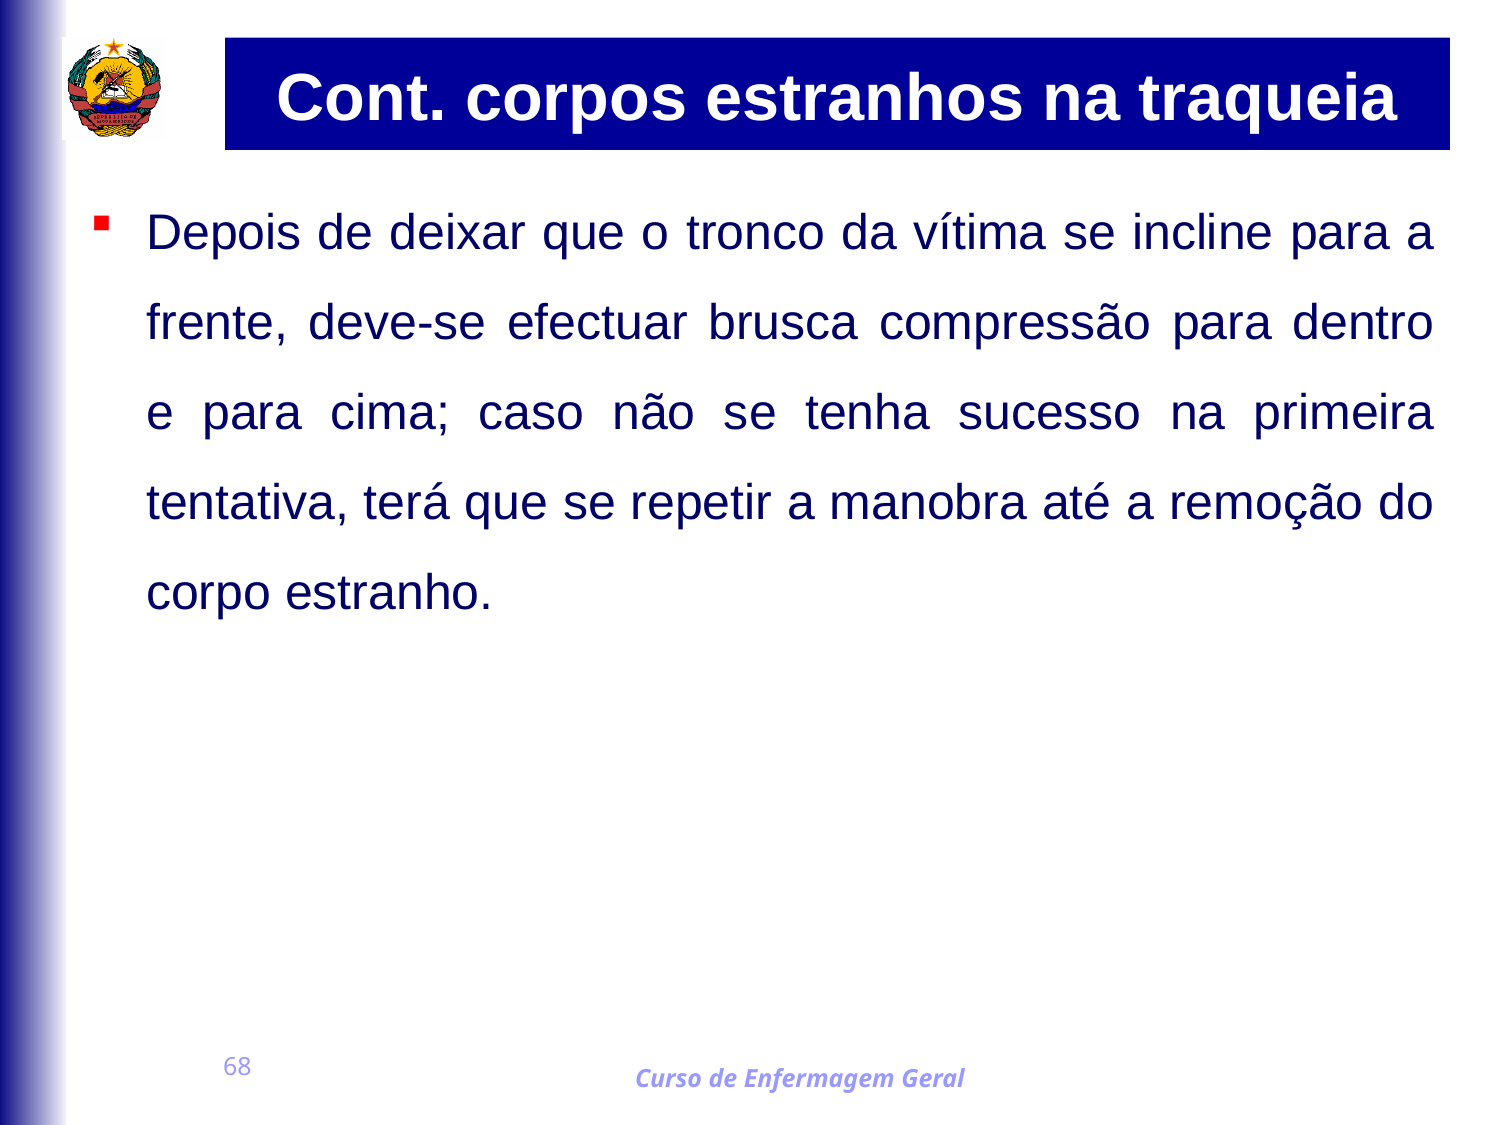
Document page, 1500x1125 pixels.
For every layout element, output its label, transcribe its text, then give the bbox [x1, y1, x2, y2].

title Cont. corpos estranhos na traqueia [224, 37, 1451, 151]
footer Curso de Enfermagem Geral [499, 1049, 1101, 1101]
slide_number 68 [62, 1037, 413, 1098]
list Depois de deixar que o tronco da vítima se incline para a frente, deve-se efectuar brusca compressão para dentro e para cima; caso não se tenha sucesso na primeira tentativa, terá que se repetir a manobra até a remoção do corpo estranho. [74, 162, 1451, 988]
